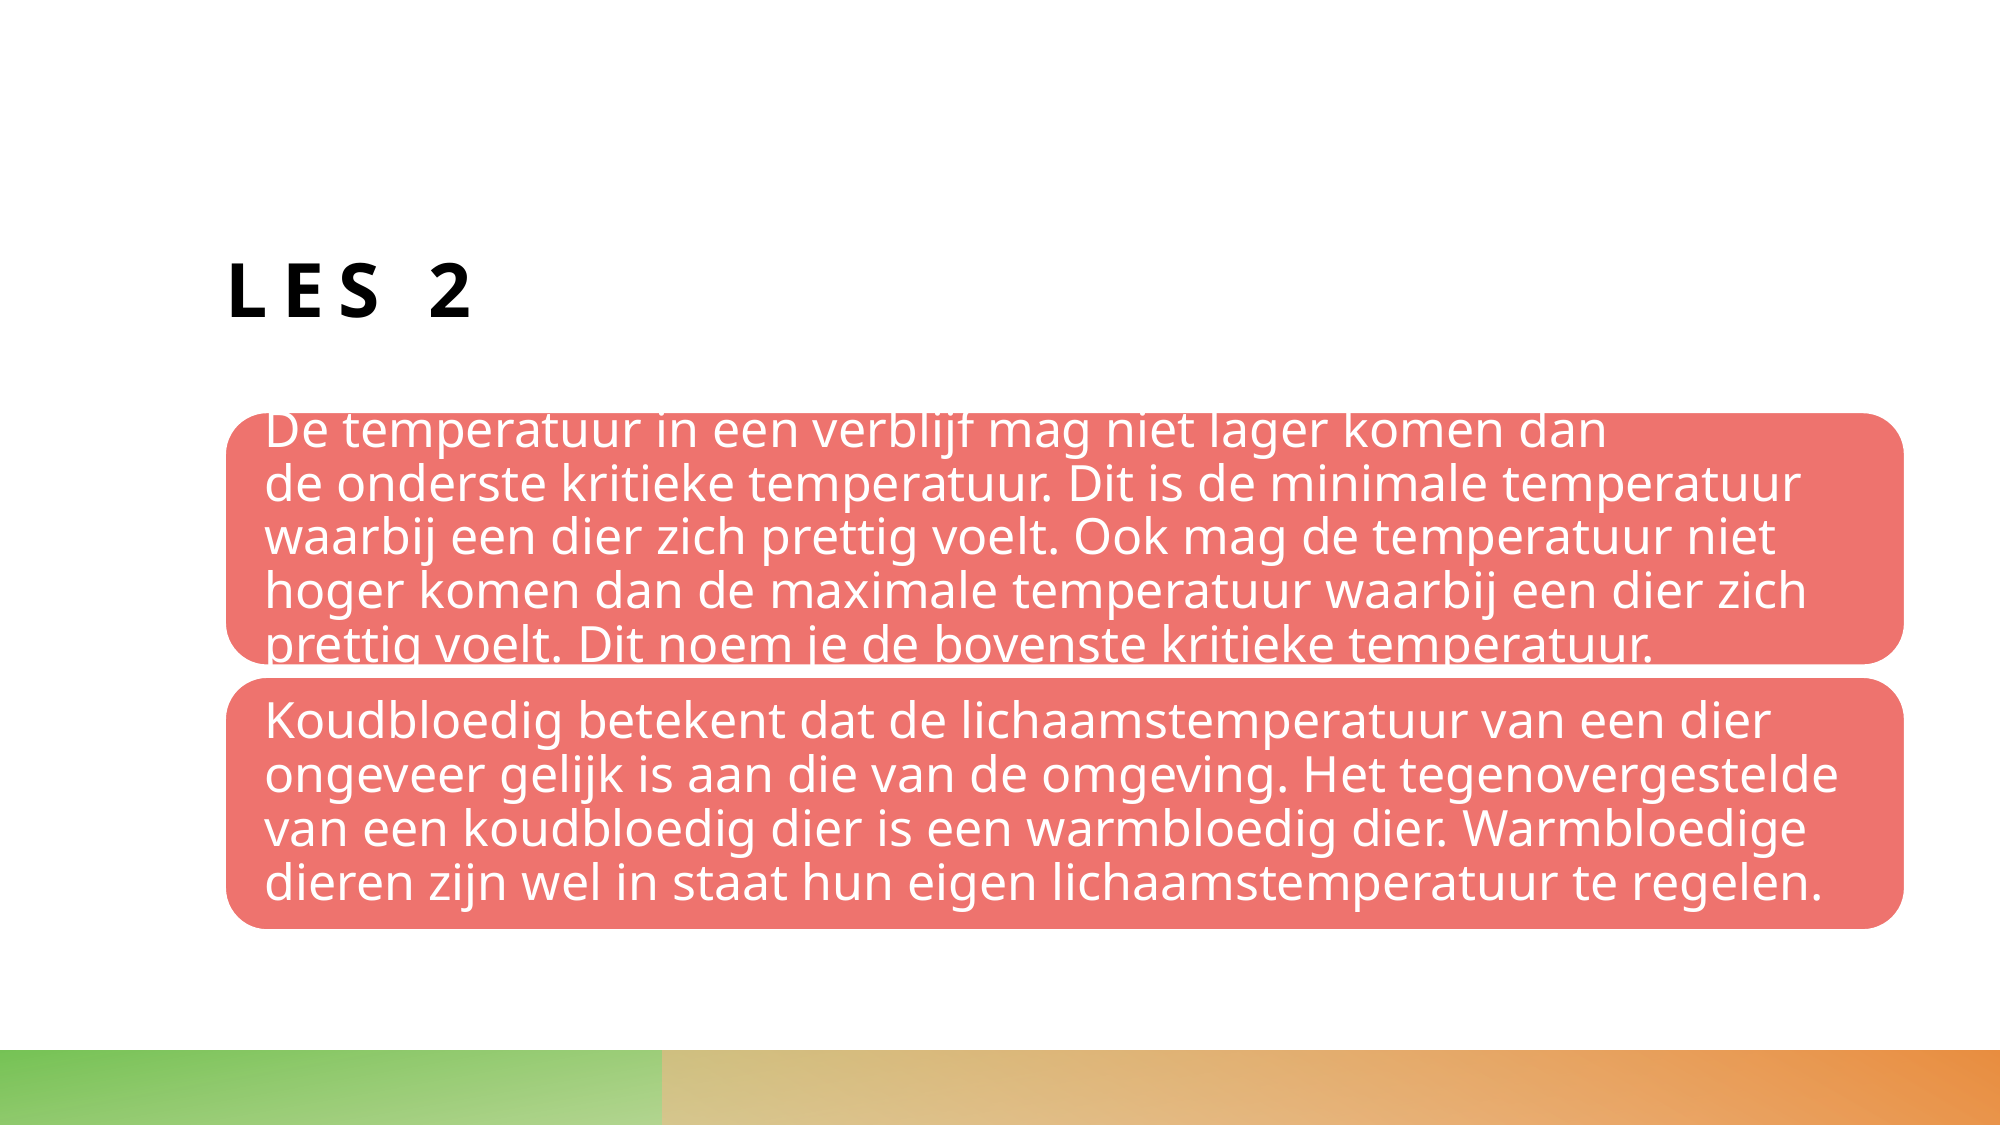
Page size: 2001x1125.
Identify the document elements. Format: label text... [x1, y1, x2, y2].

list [224, 346, 1905, 996]
title Les 2 [225, 130, 1905, 333]
